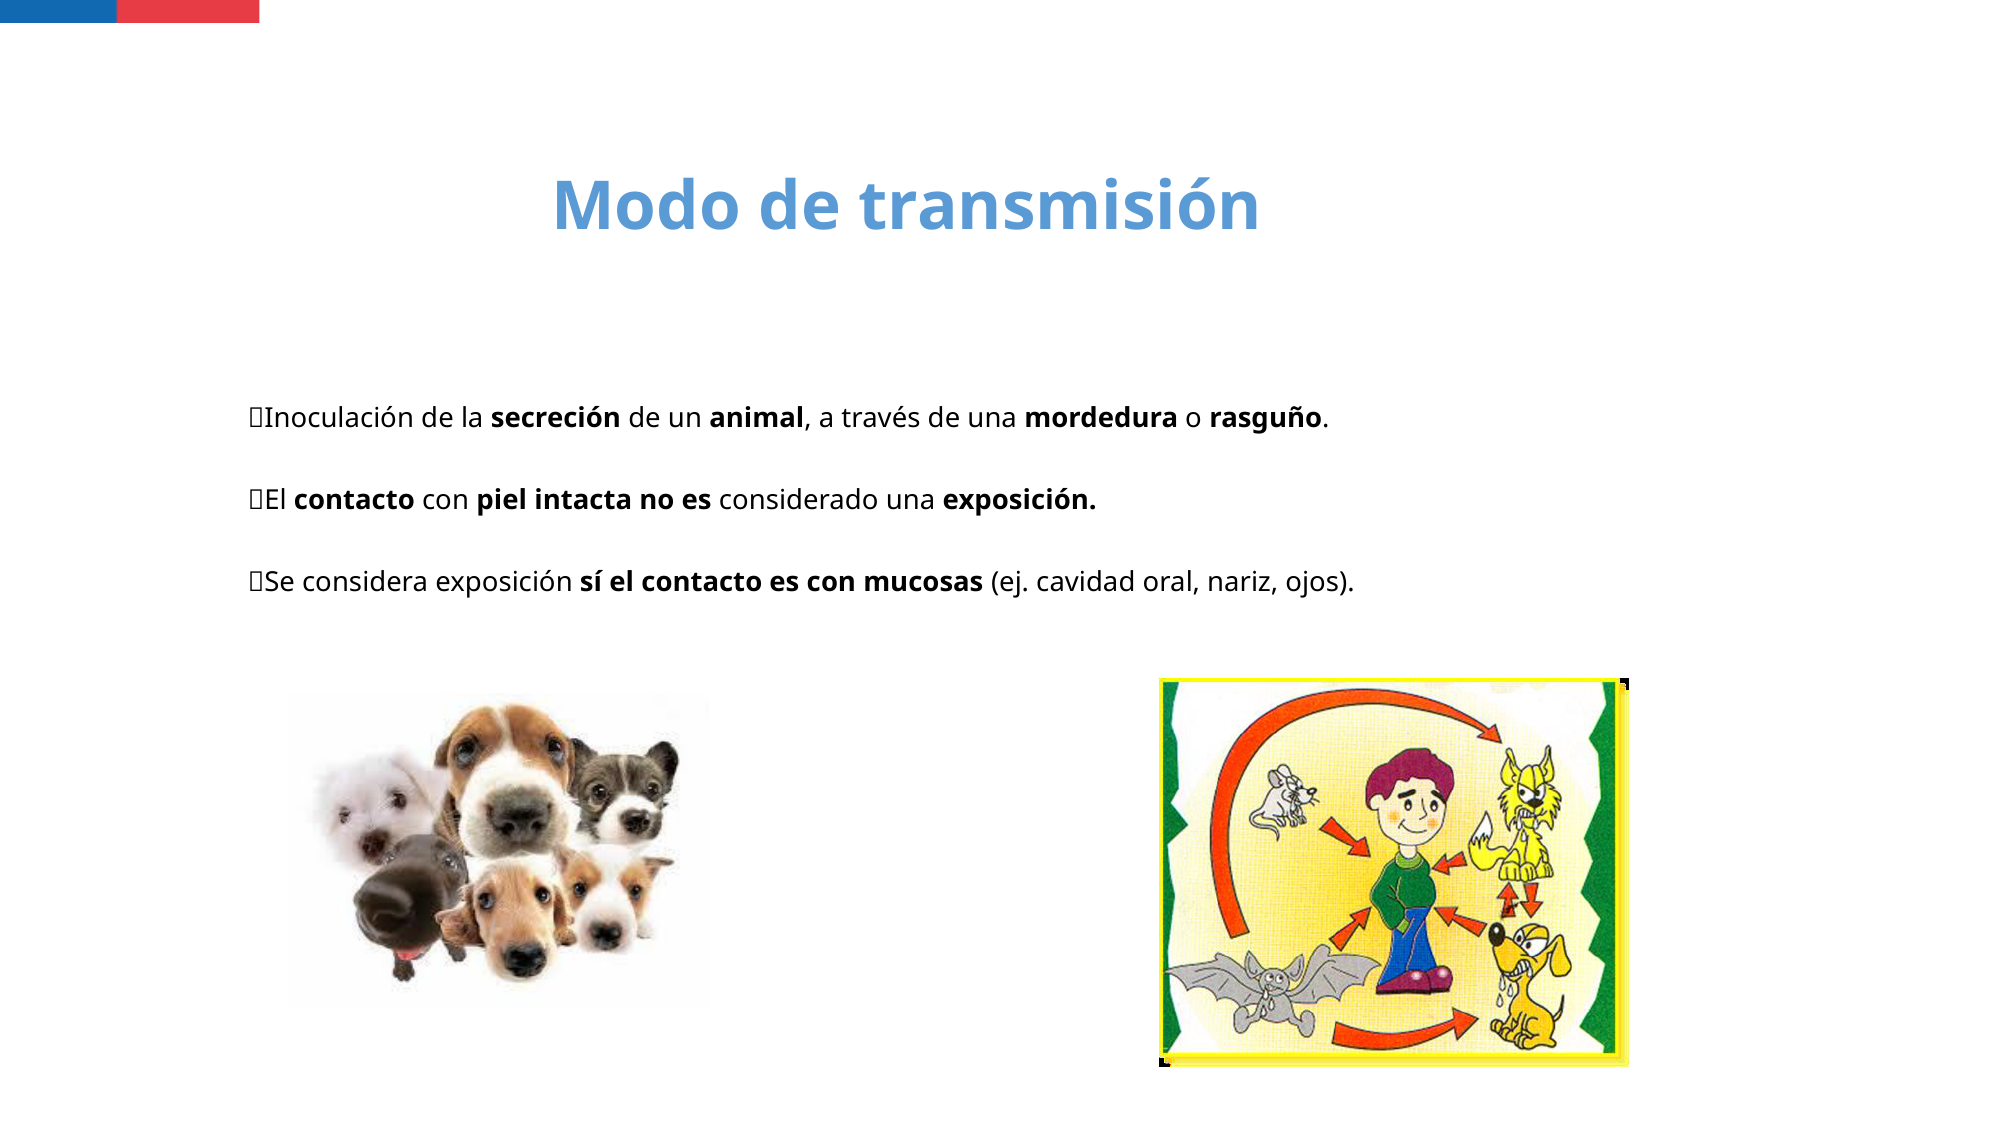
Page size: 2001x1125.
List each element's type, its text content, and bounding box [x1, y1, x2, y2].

picture [1159, 678, 1630, 1067]
title Modo de transmisión [165, 88, 1666, 252]
picture [0, 0, 260, 23]
picture [287, 693, 710, 1008]
subtitle Inoculación de la secreción de un animal, a través de una mordedura o rasguño. El contacto con piel intacta no es considerado una exposición. Se considera exposición sí el contacto es con mucosas (ej. cavidad oral, nariz, ojos). [232, 336, 1733, 609]
